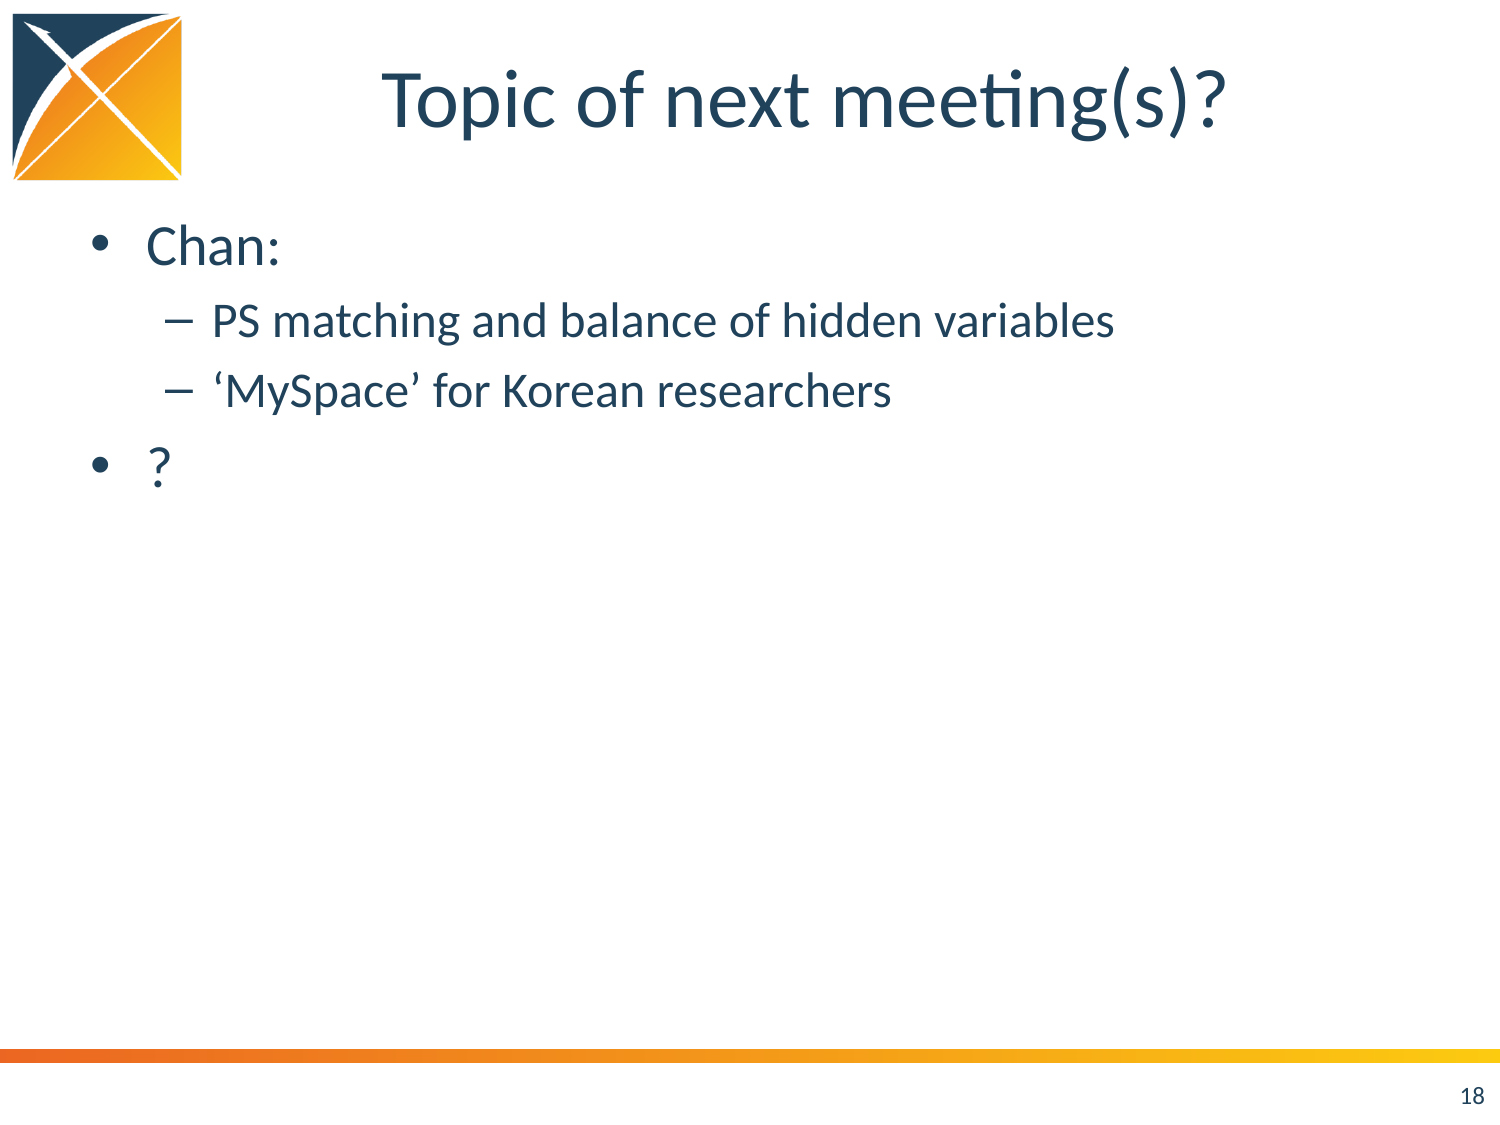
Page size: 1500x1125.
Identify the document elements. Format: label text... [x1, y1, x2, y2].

picture [0, 0, 206, 200]
slide_number 18 [1149, 1065, 1500, 1125]
list Chan: PS matching and balance of hidden variables ‘MySpace’ for Korean researchers ? [75, 200, 1425, 1005]
title Topic of next meeting(s)? [187, 24, 1425, 163]
